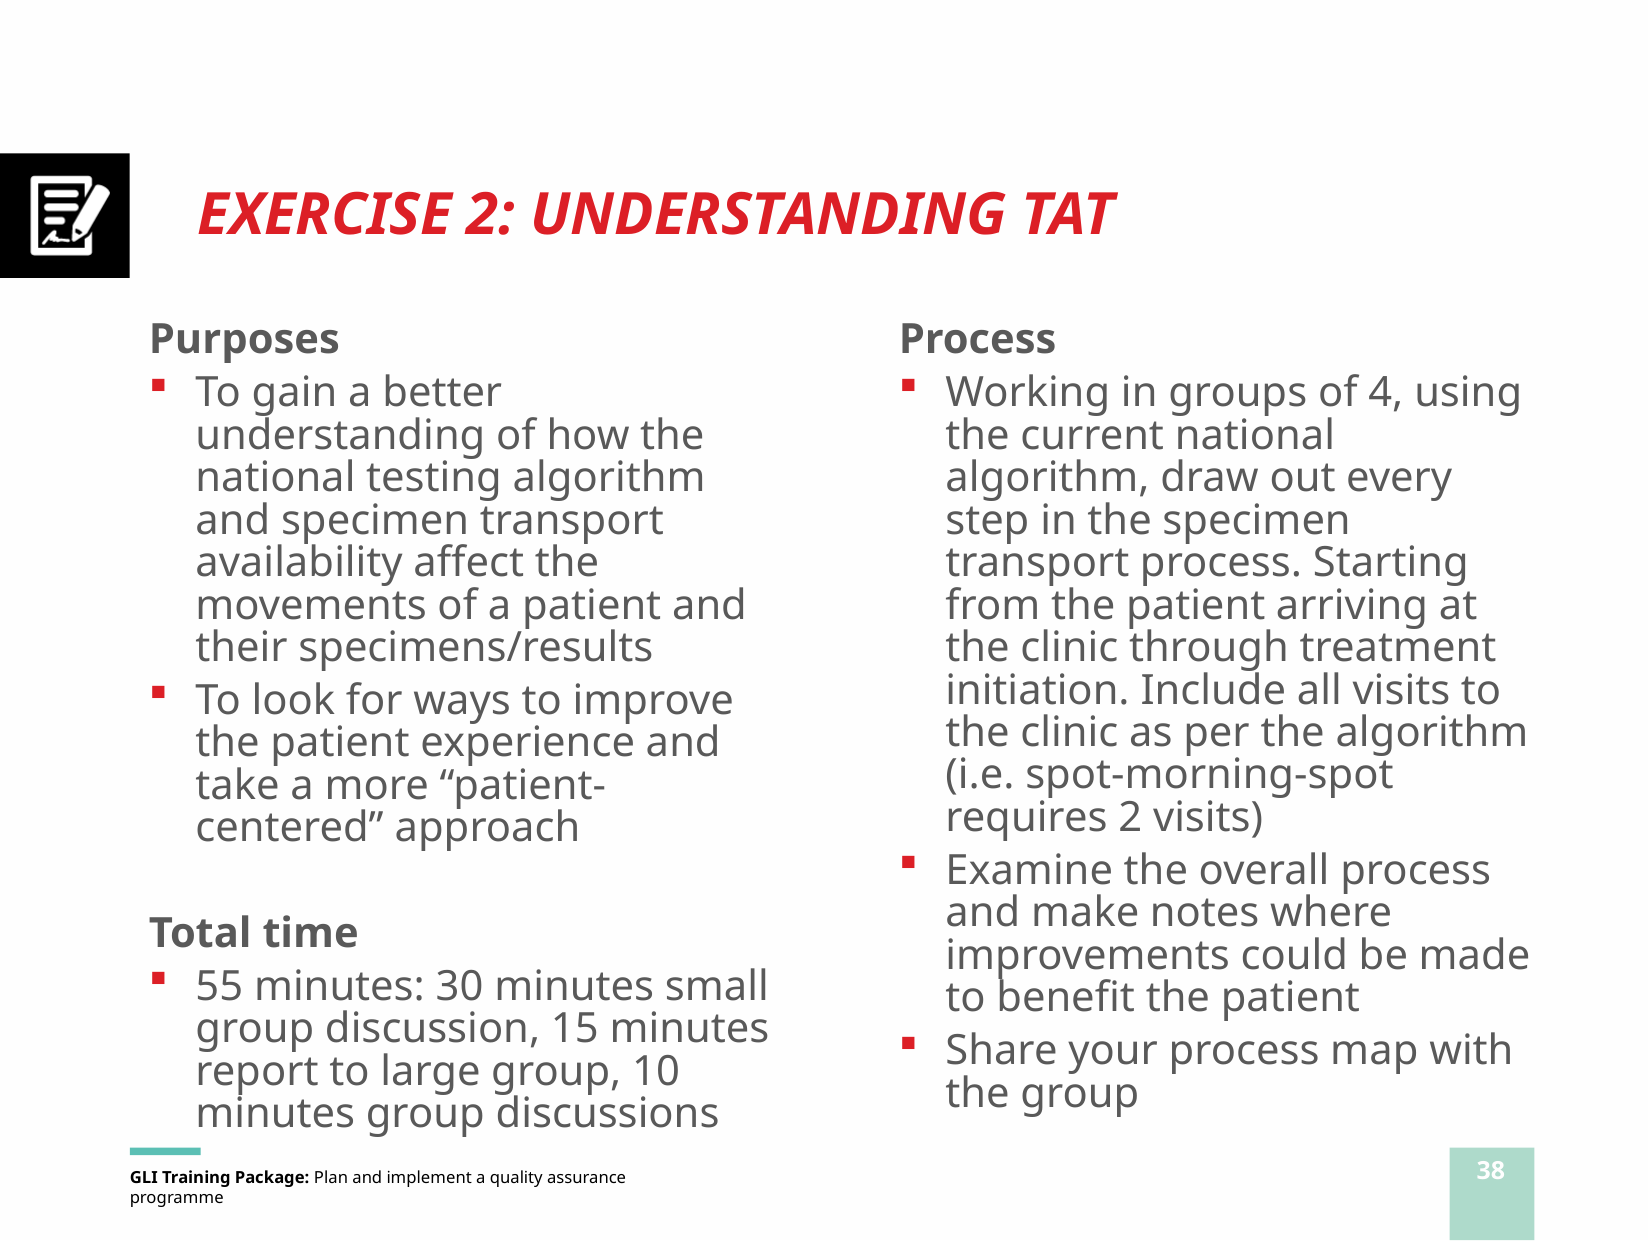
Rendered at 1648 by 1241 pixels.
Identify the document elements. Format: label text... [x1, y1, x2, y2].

title EXERCISE 2: UNDERSTANDING TAT [197, 153, 1450, 278]
list Purposes To gain a better understanding of how the national testing algorithm and specimen transport availability affect the movements of a patient and their specimens/results To look for ways to improve the patient experience and take a more “patient-centered” approach Total time 55 minutes: 30 minutes small group discussion, 15 minutes report to large group, 10 minutes group discussions [148, 320, 788, 1077]
list Process Working in groups of 4, using the current national algorithm, draw out every step in the specimen transport process. Starting from the patient arriving at the clinic through treatment initiation. Include all visits to the clinic as per the algorithm (i.e. spot-morning-spot requires 2 visits) Examine the overall process and make notes where improvements could be made to benefit the patient Share your process map with the group [898, 320, 1538, 1085]
picture [12, 158, 122, 270]
